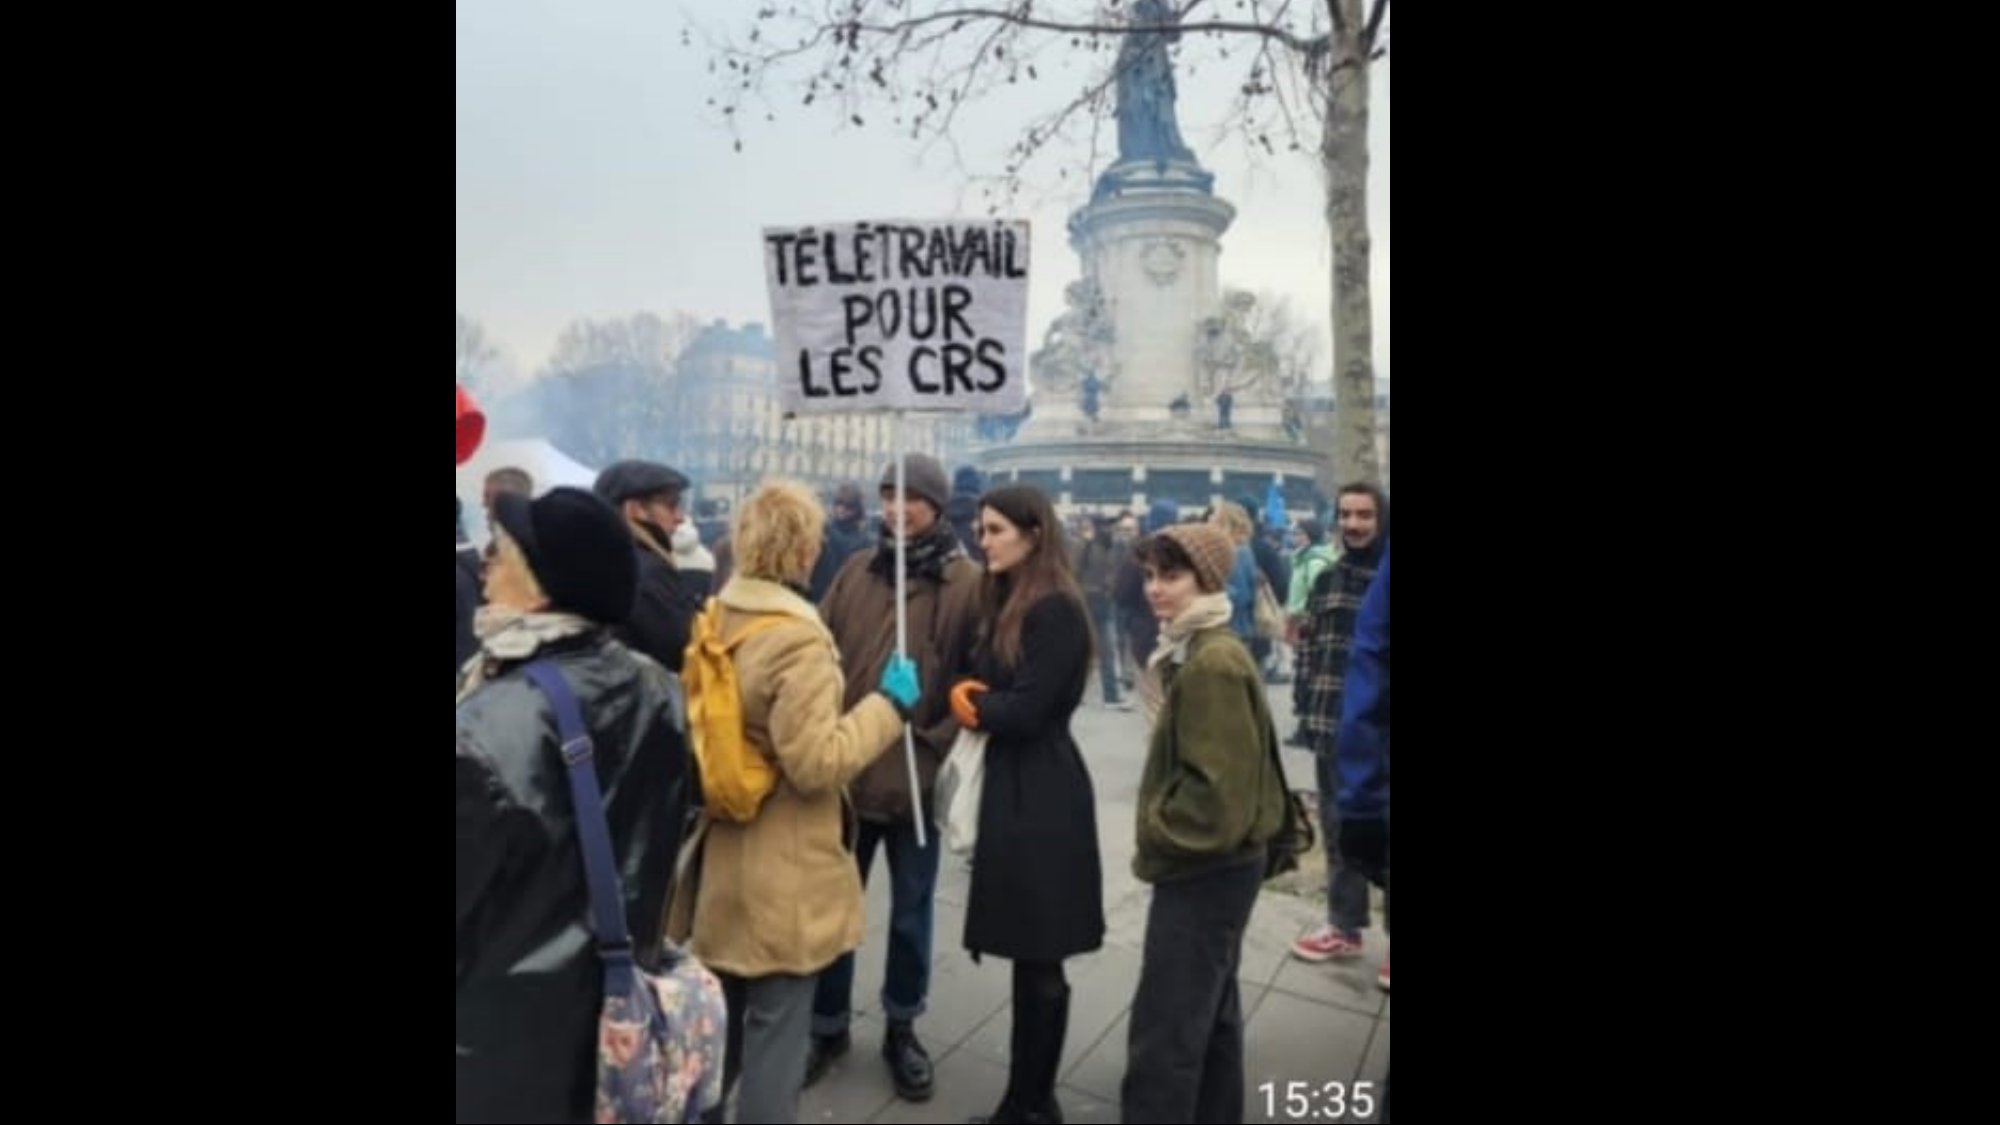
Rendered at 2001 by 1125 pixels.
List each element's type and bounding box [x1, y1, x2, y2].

list [456, 0, 1390, 1124]
